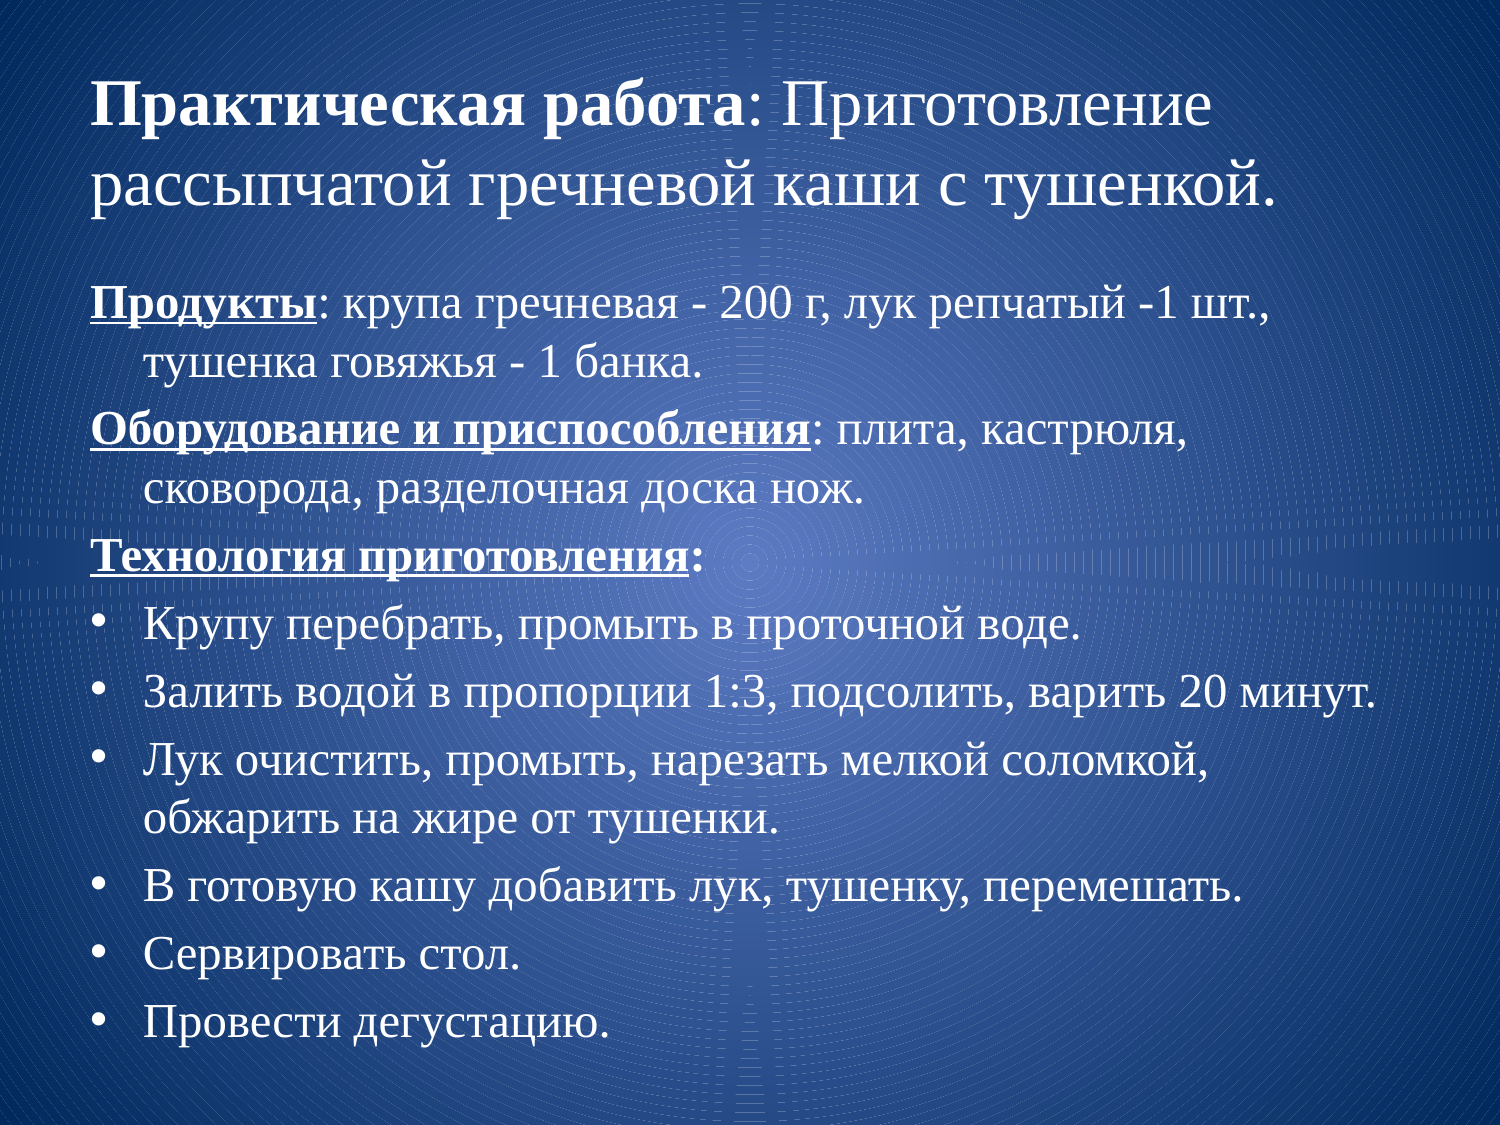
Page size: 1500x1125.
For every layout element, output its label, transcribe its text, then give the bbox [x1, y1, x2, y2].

list Продукты: крупа гречневая - 200 г, лук репчатый -1 шт., тушенка говяжья - 1 банка. Оборудование и приспособления: плита, кастрюля, сковорода, разделочная доска нож. Технология приготовления: Крупу перебрать, промыть в проточной воде. Залить водой в пропорции 1:3, подсолить, варить 20 минут. Лук очистить, промыть, нарезать мелкой соломкой, обжарить на жире от тушенки. В готовую кашу добавить лук, тушенку, перемешать. Сервировать стол. Провести дегустацию. [75, 262, 1425, 1067]
title Практическая работа: Приготовление рассыпчатой гречневой каши с тушенкой. [75, 45, 1425, 233]
